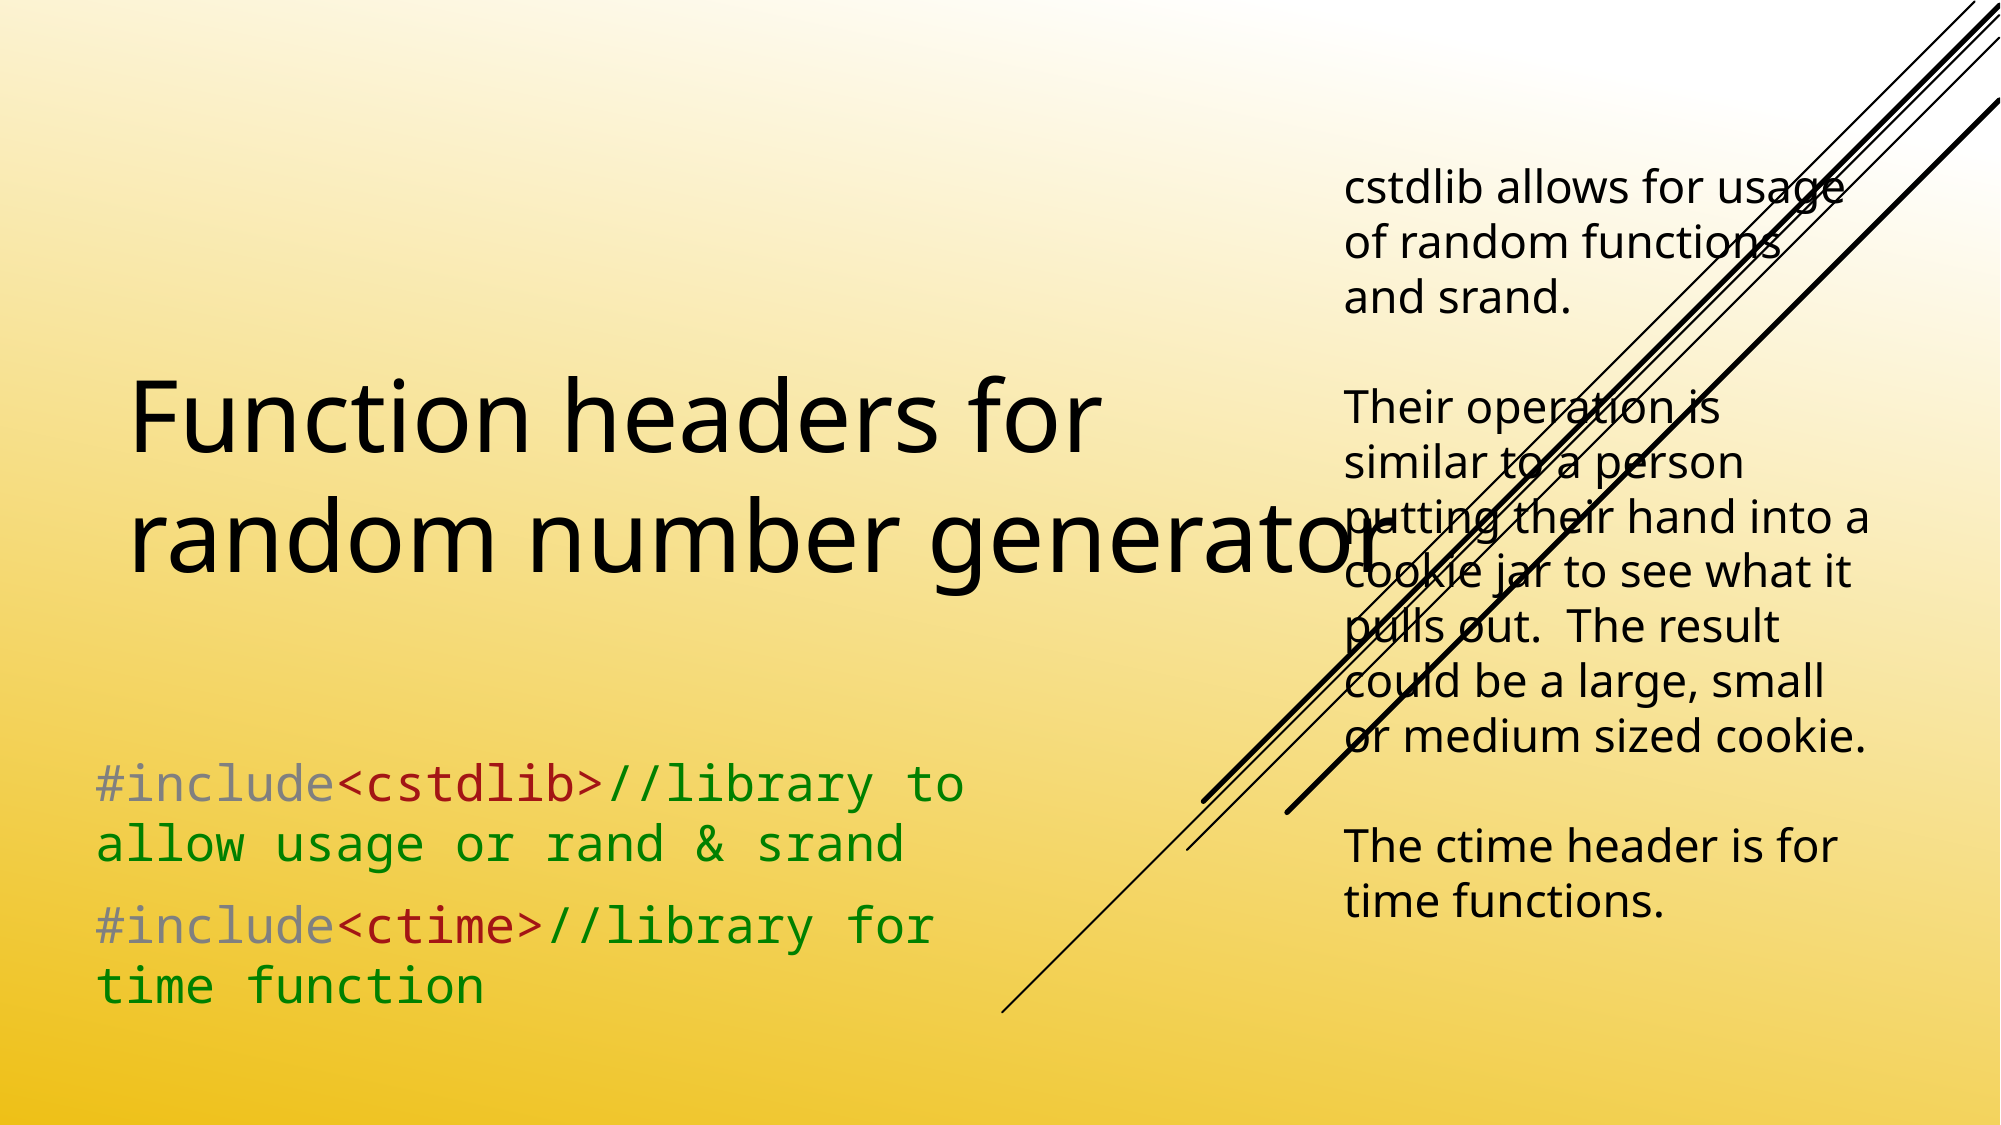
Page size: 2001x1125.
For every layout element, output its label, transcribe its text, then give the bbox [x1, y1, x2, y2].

subtitle #include<cstdlib>//library to allow usage or rand & srand #include<ctime>//library for time function [80, 743, 1000, 1032]
title Function headers for random number generator [112, 112, 1425, 600]
text_box cstdlib allows for usage of random functions and srand. Their operation is similar to a person putting their hand into a cookie jar to see what it pulls out. The result could be a large, small or medium sized cookie. The ctime header is for time functions. [1328, 149, 1888, 935]
